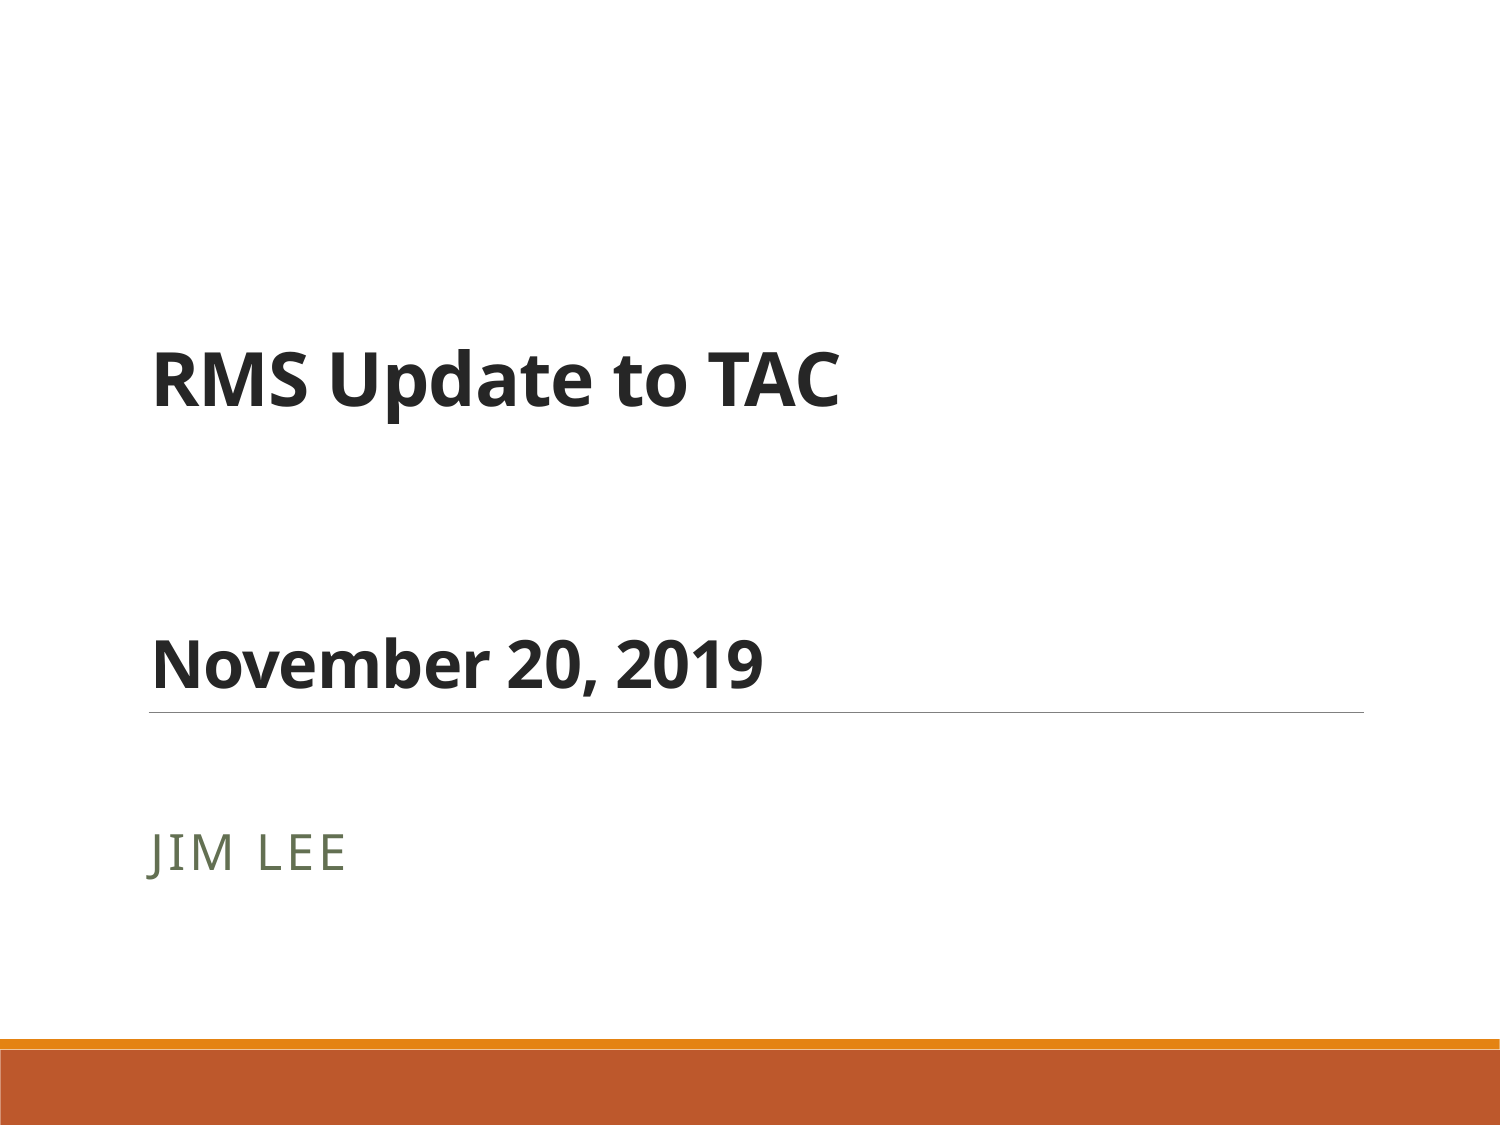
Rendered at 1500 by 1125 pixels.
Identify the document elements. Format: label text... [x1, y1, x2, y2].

subtitle Jim Lee [135, 730, 1373, 919]
title RMS Update to TAC November 20, 2019 [135, 124, 1373, 710]
